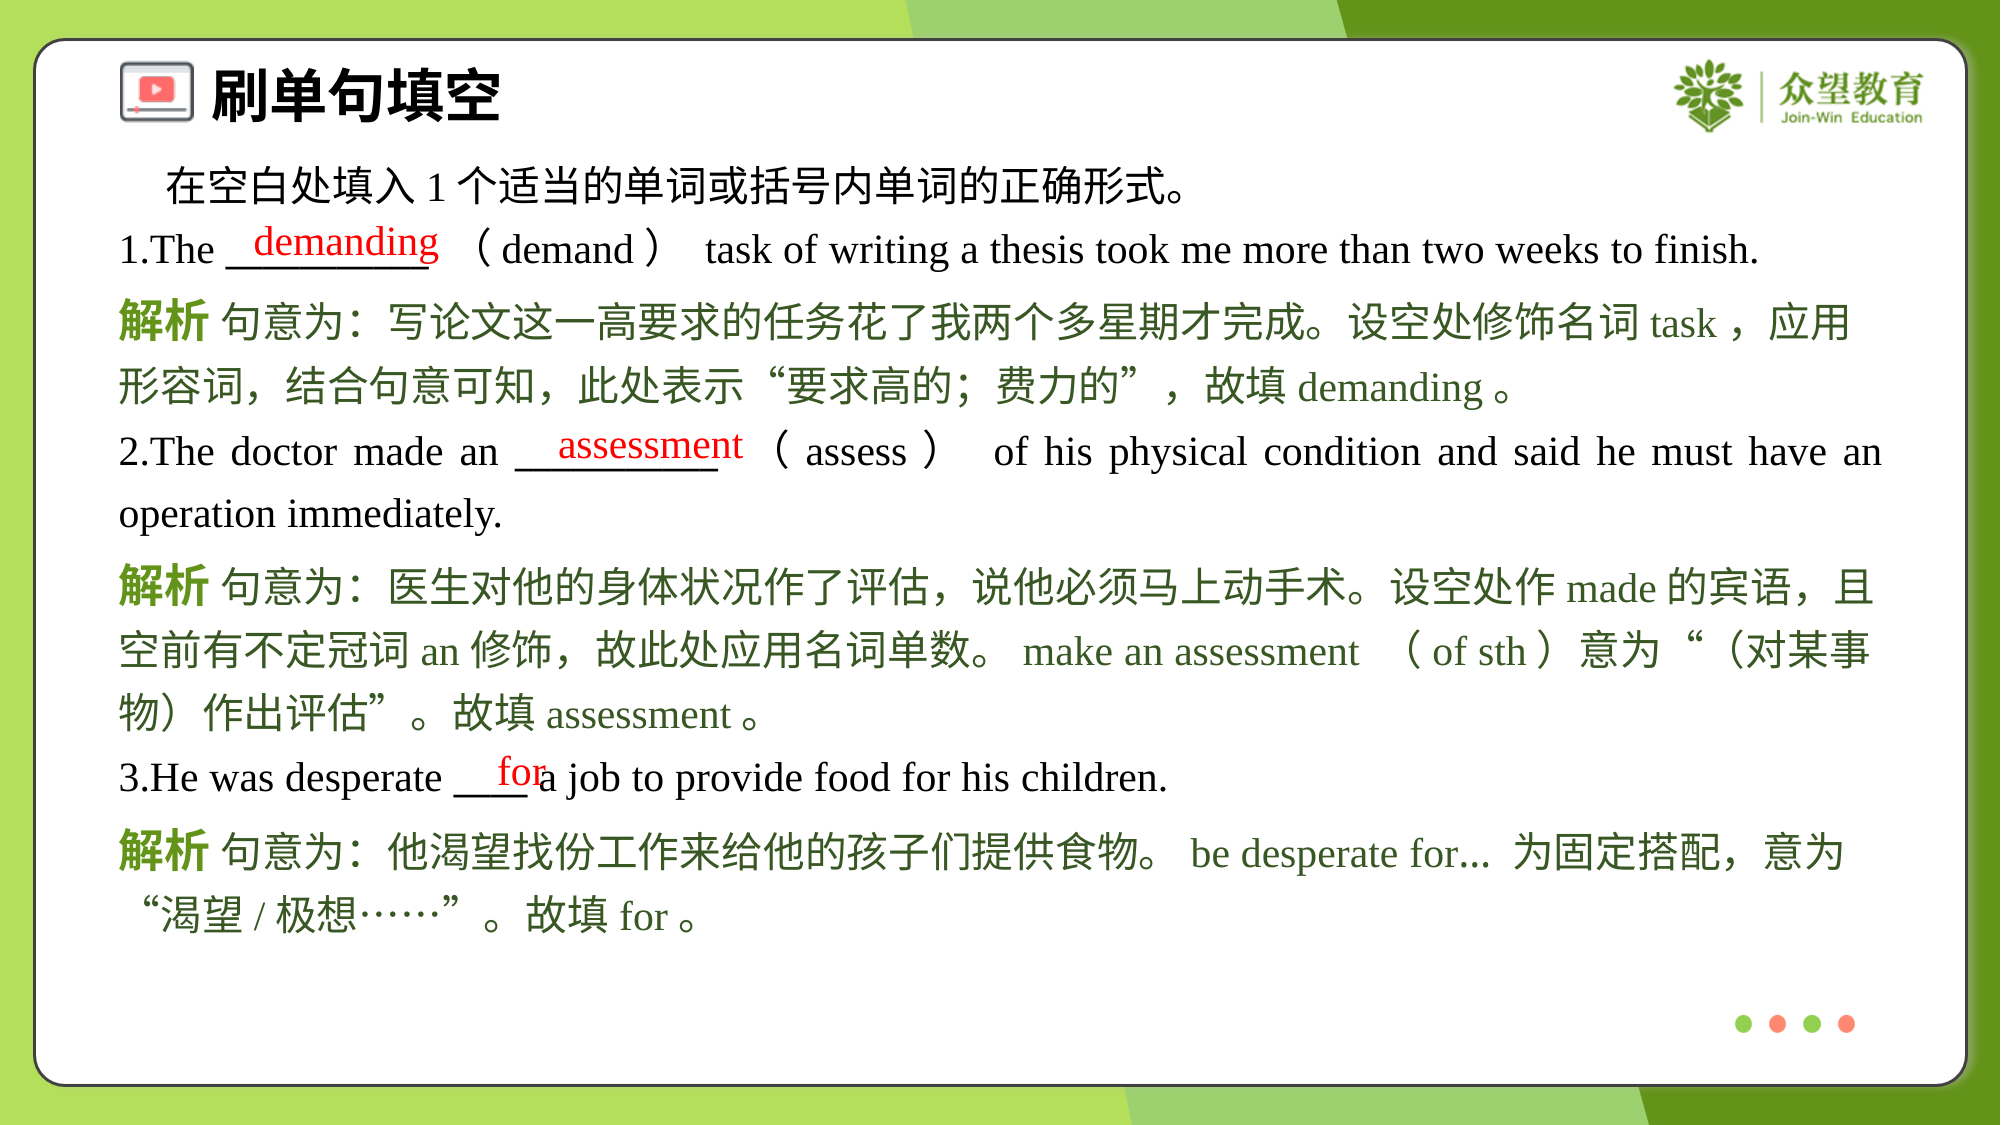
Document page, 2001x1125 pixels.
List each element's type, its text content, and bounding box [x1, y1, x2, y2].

text_box demanding [249, 201, 444, 259]
text_box 2.The doctor made an ___________ （assess） of his physical condition and said he must have an operation immediately. [118, 411, 1883, 531]
text_box assessment [553, 404, 748, 463]
text_box for [492, 731, 551, 790]
text_box 在空白处填入1个适当的单词或括号内单词的正确形式。 1.The ___________ （demand） task of writing a thesis took me more than two weeks to finish. [118, 146, 1883, 267]
text_box 解析 句意为：写论文这一高要求的任务花了我两个多星期才完成。设空处修饰名词task，应用形容词，结合句意可知，此处表示“要求高的；费力的”，故填demanding。 [118, 278, 1883, 405]
text_box 解析 句意为：医生对他的身体状况作了评估，说他必须马上动手术。设空处作made的宾语，且空前有不定冠词an修饰，故此处应用名词单数。make an assessment （of sth）意为“（对某事物）作出评估”。故填assessment。 [118, 542, 1883, 732]
text_box 解析 句意为：他渴望找份工作来给他的孩子们提供食物。be desperate for… 为固定搭配，意为“渴望/极想……”。故填for。 [118, 807, 1883, 934]
picture [0, 0, 2000, 1125]
text_box 3.He was desperate ____ a job to provide food for his children. [118, 737, 1883, 795]
